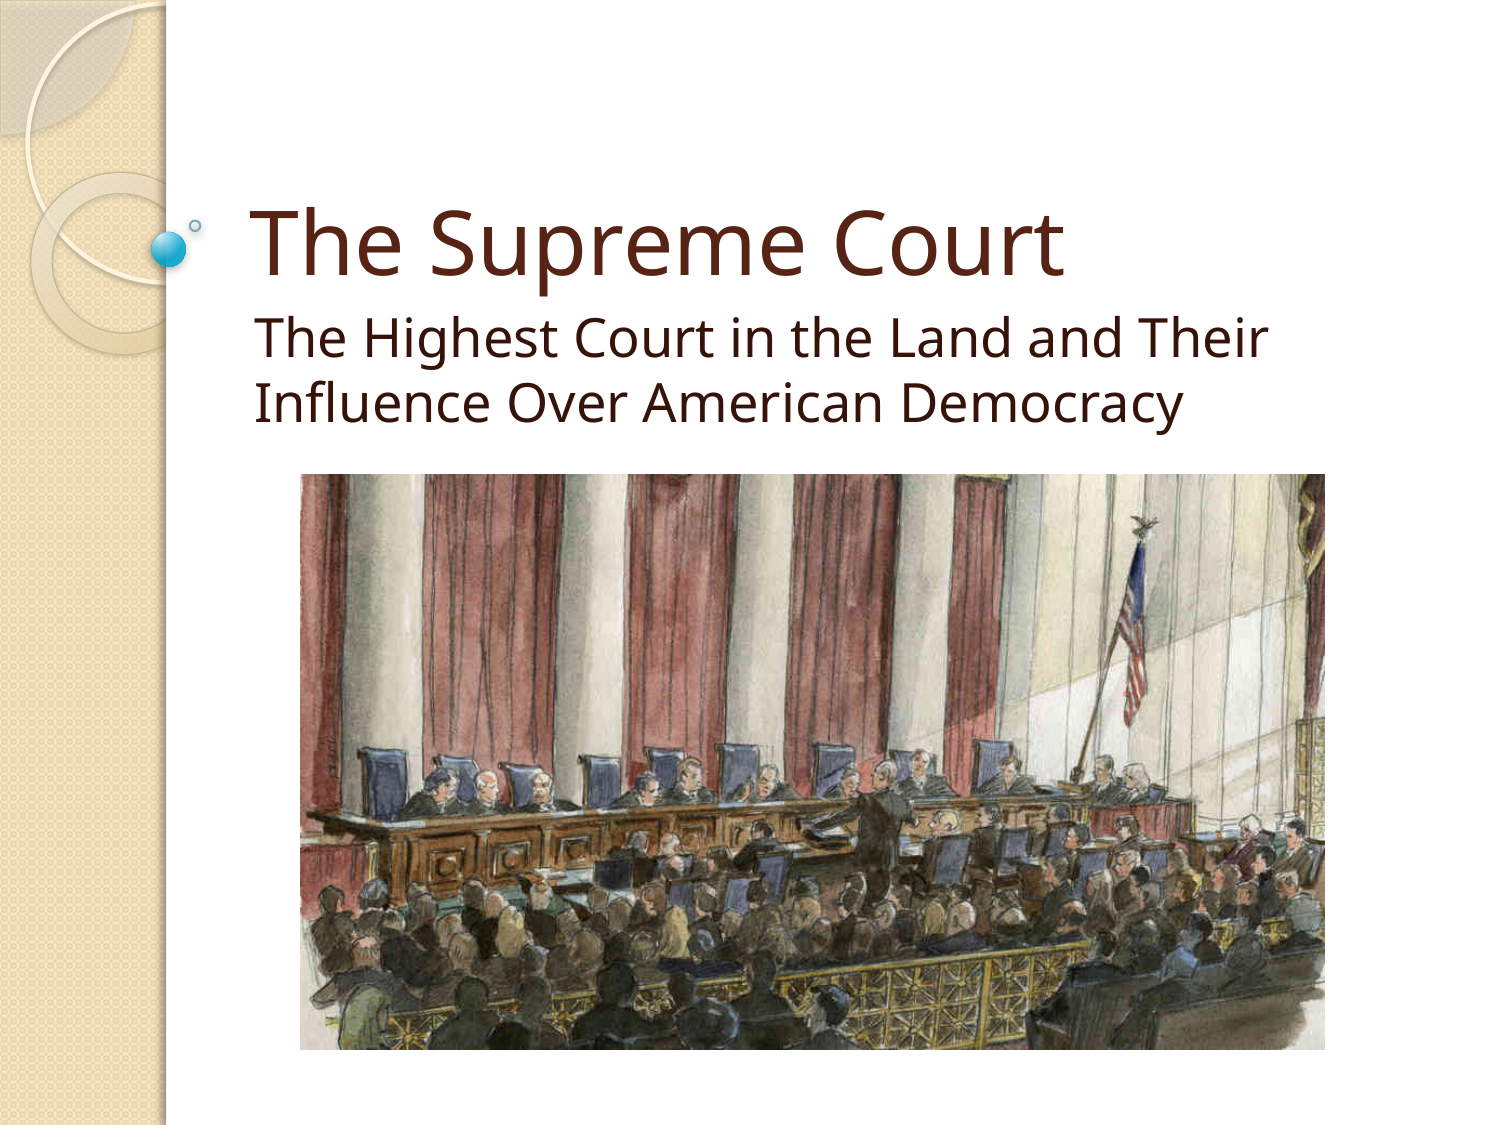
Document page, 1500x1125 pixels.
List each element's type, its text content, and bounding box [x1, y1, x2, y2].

title The Supreme Court [234, 59, 1450, 301]
picture [299, 474, 1325, 1051]
subtitle The Highest Court in the Land and Their Influence Over American Democracy [234, 303, 1450, 591]
